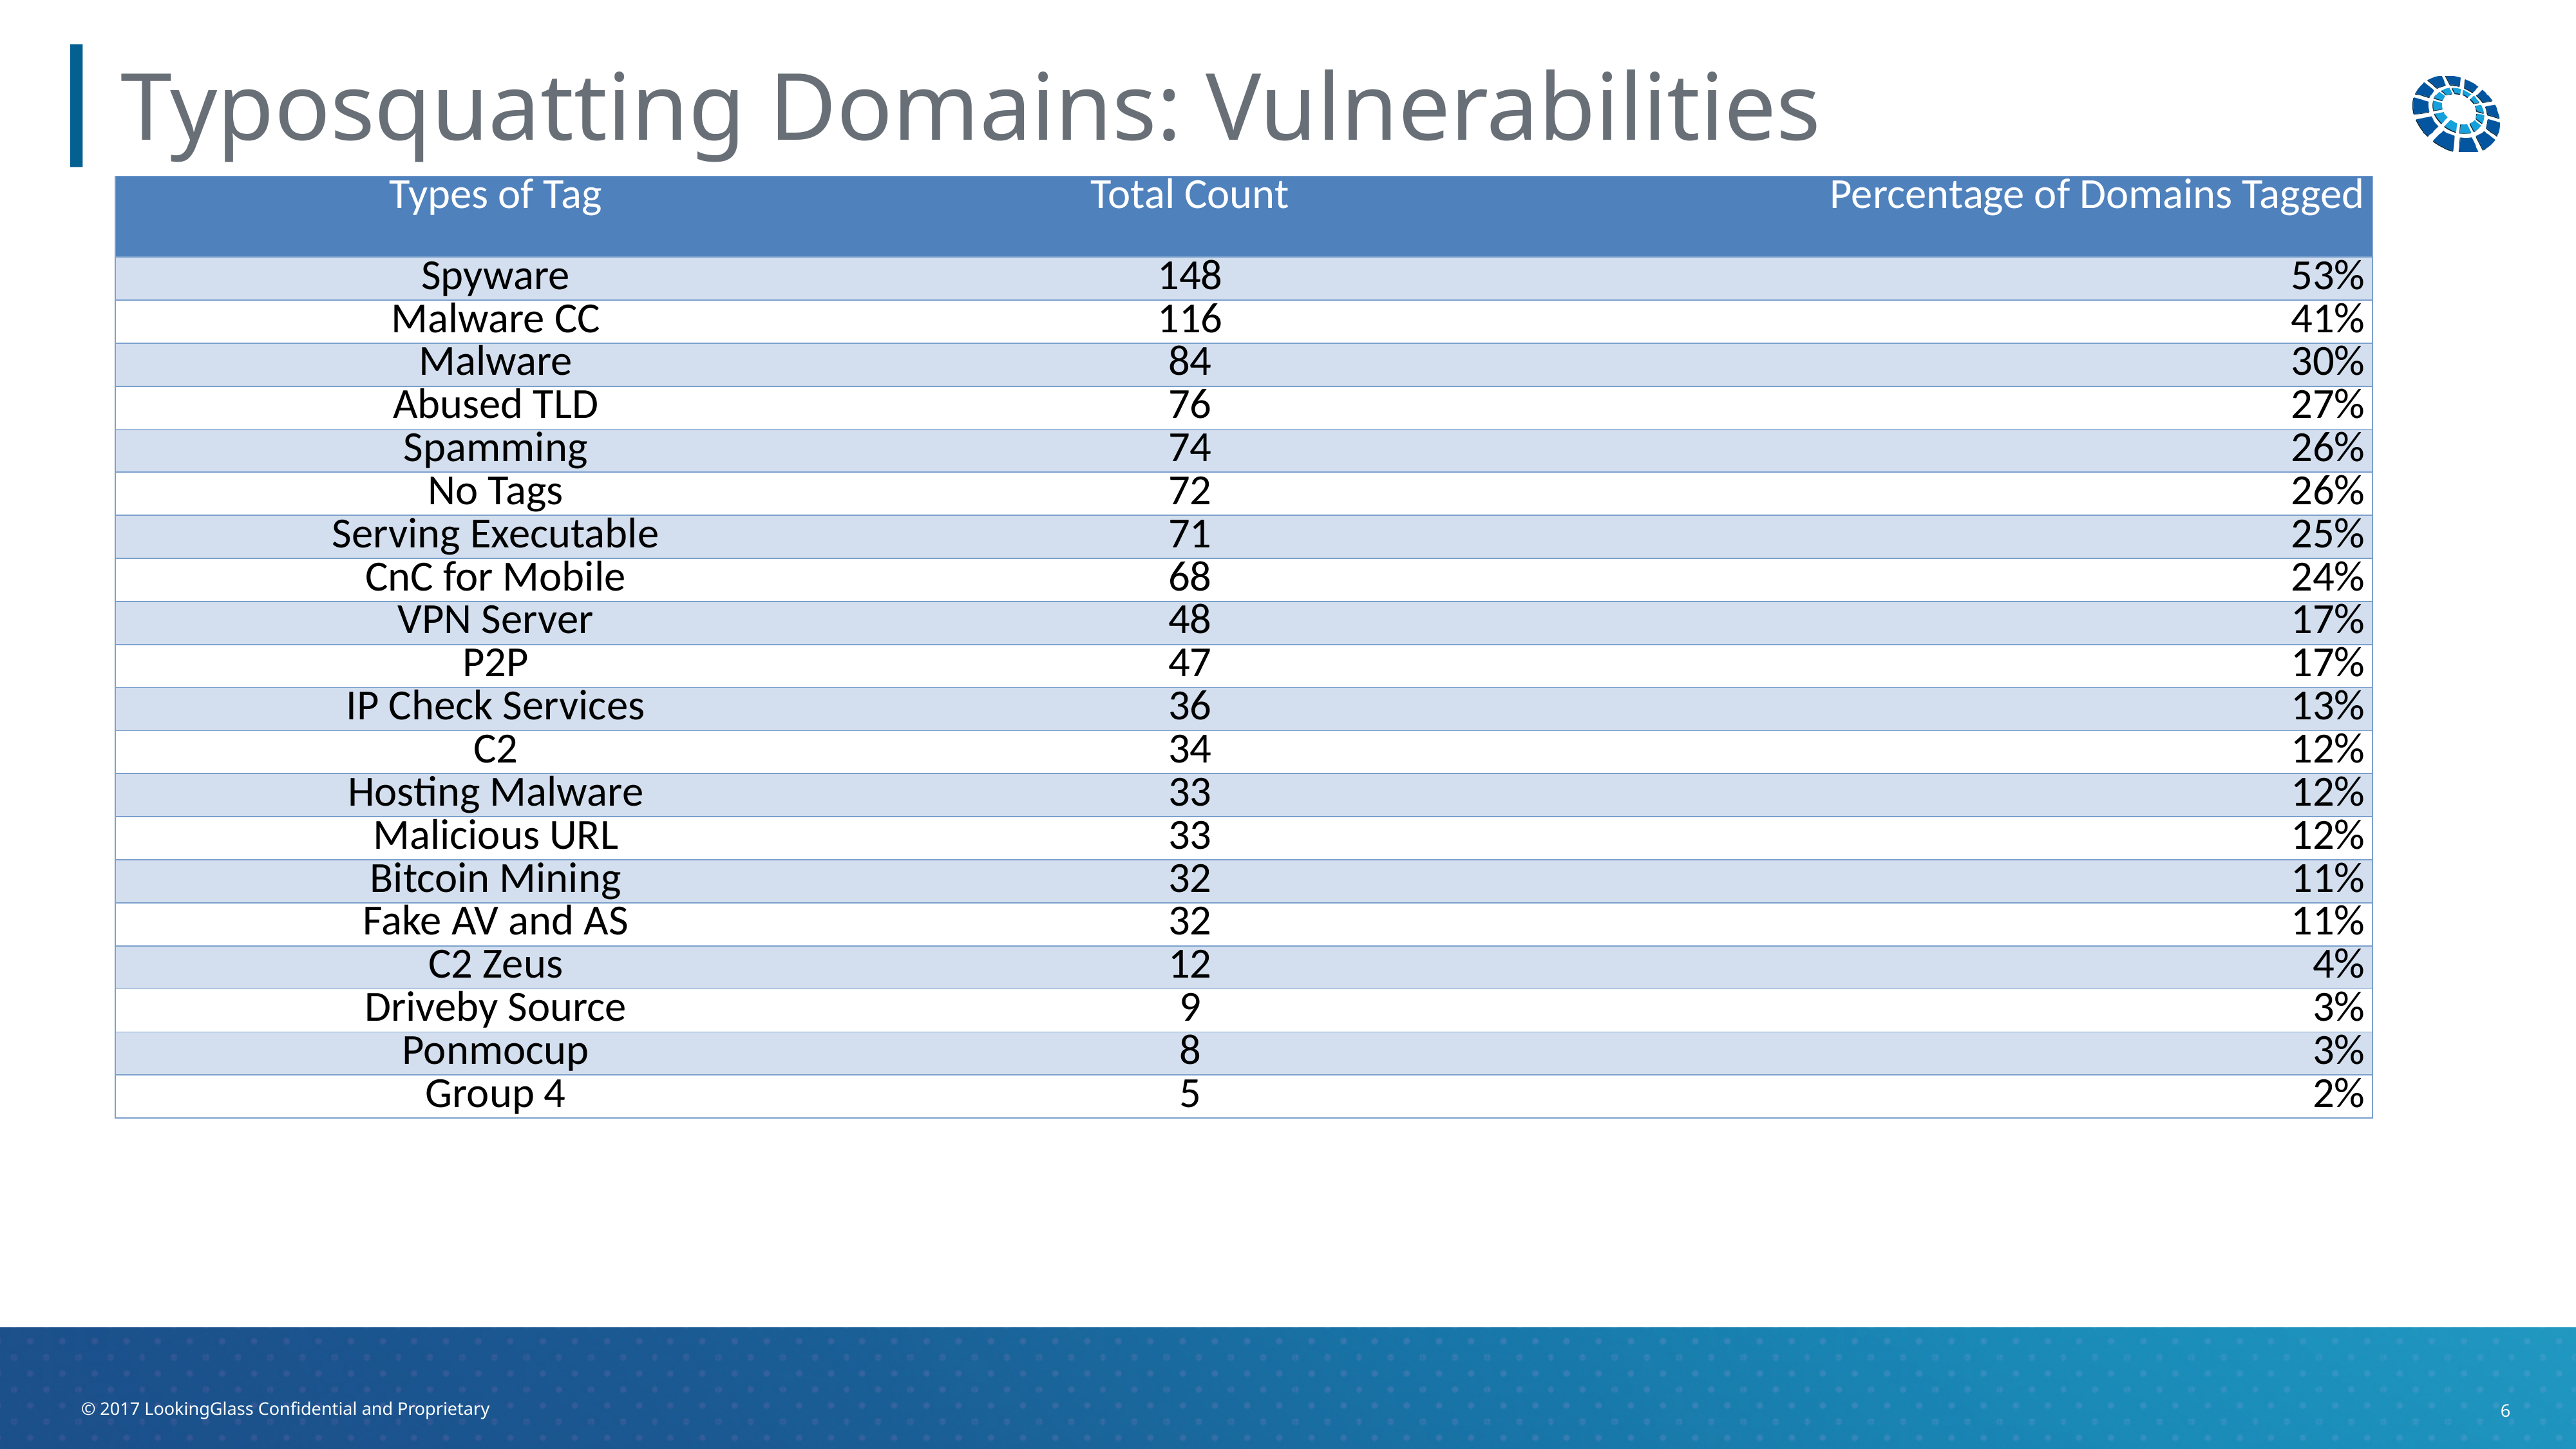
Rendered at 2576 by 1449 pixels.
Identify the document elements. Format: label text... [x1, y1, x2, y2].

table_cell 32 [876, 904, 1504, 945]
table_cell 47 [876, 645, 1504, 687]
table_cell Ponmocup [116, 1032, 876, 1074]
table_cell CnC for Mobile [116, 559, 876, 601]
table_header Total Count [876, 176, 1504, 256]
table_cell IP Check Services [116, 688, 876, 730]
table_cell Hosting Malware [116, 774, 876, 816]
table_cell Driveby Source [116, 989, 876, 1032]
table_cell 33 [876, 817, 1504, 859]
table_cell P2P [116, 645, 876, 687]
table_cell Malware CC [116, 301, 876, 343]
table_cell 48 [876, 602, 1504, 644]
table_cell 36 [876, 688, 1504, 730]
table_cell 53% [1504, 258, 2372, 299]
table_cell 12 [876, 947, 1504, 989]
table_cell 11% [1504, 860, 2372, 902]
table_cell Spyware [116, 258, 876, 299]
table_cell Serving Executable [116, 516, 876, 558]
table_cell Fake AV and AS [116, 904, 876, 945]
table_cell 9 [876, 989, 1504, 1032]
picture [0, 1327, 2576, 1449]
table_cell 3% [1504, 1032, 2372, 1074]
table_cell Group 4 [116, 1075, 876, 1117]
table_cell 17% [1504, 645, 2372, 687]
table_cell 33 [876, 774, 1504, 816]
table_cell 17% [1504, 602, 2372, 644]
table_cell 4% [1504, 947, 2372, 989]
table_cell 12% [1504, 731, 2372, 773]
table_cell 30% [1504, 344, 2372, 386]
table_cell 24% [1504, 559, 2372, 601]
table_cell 41% [1504, 301, 2372, 343]
table_cell Bitcoin Mining [116, 860, 876, 902]
table_cell 74 [876, 430, 1504, 471]
table_cell Malware [116, 344, 876, 386]
table_header Types of Tag [116, 176, 876, 256]
table_cell VPN Server [116, 602, 876, 644]
table_cell 76 [876, 387, 1504, 429]
table_cell 32 [876, 860, 1504, 902]
table_cell Spamming [116, 430, 876, 471]
table_cell 13% [1504, 688, 2372, 730]
table_cell 12% [1504, 774, 2372, 816]
table_cell 8 [876, 1032, 1504, 1074]
table_cell 71 [876, 516, 1504, 558]
table_header Percentage of Domains Tagged [1504, 176, 2372, 256]
table_cell 3% [1504, 989, 2372, 1032]
table_cell 148 [876, 258, 1504, 299]
table_cell 26% [1504, 430, 2372, 471]
table_cell 12% [1504, 817, 2372, 859]
table_cell 84 [876, 344, 1504, 386]
table_cell 116 [876, 301, 1504, 343]
table_cell 5 [876, 1075, 1504, 1117]
table_cell C2 Zeus [116, 947, 876, 989]
title Typosquatting Domains: Vulnerabilities [115, 41, 2530, 177]
table_cell 26% [1504, 473, 2372, 515]
table_cell Abused TLD [116, 387, 876, 429]
table_cell 25% [1504, 516, 2372, 558]
table_cell No Tags [116, 473, 876, 515]
table_cell 68 [876, 559, 1504, 601]
table_cell 34 [876, 731, 1504, 773]
table_cell 11% [1504, 904, 2372, 945]
table_cell Malicious URL [116, 817, 876, 859]
table_cell C2 [116, 731, 876, 773]
table_cell 2% [1504, 1075, 2372, 1117]
table_cell 72 [876, 473, 1504, 515]
table_cell 27% [1504, 387, 2372, 429]
